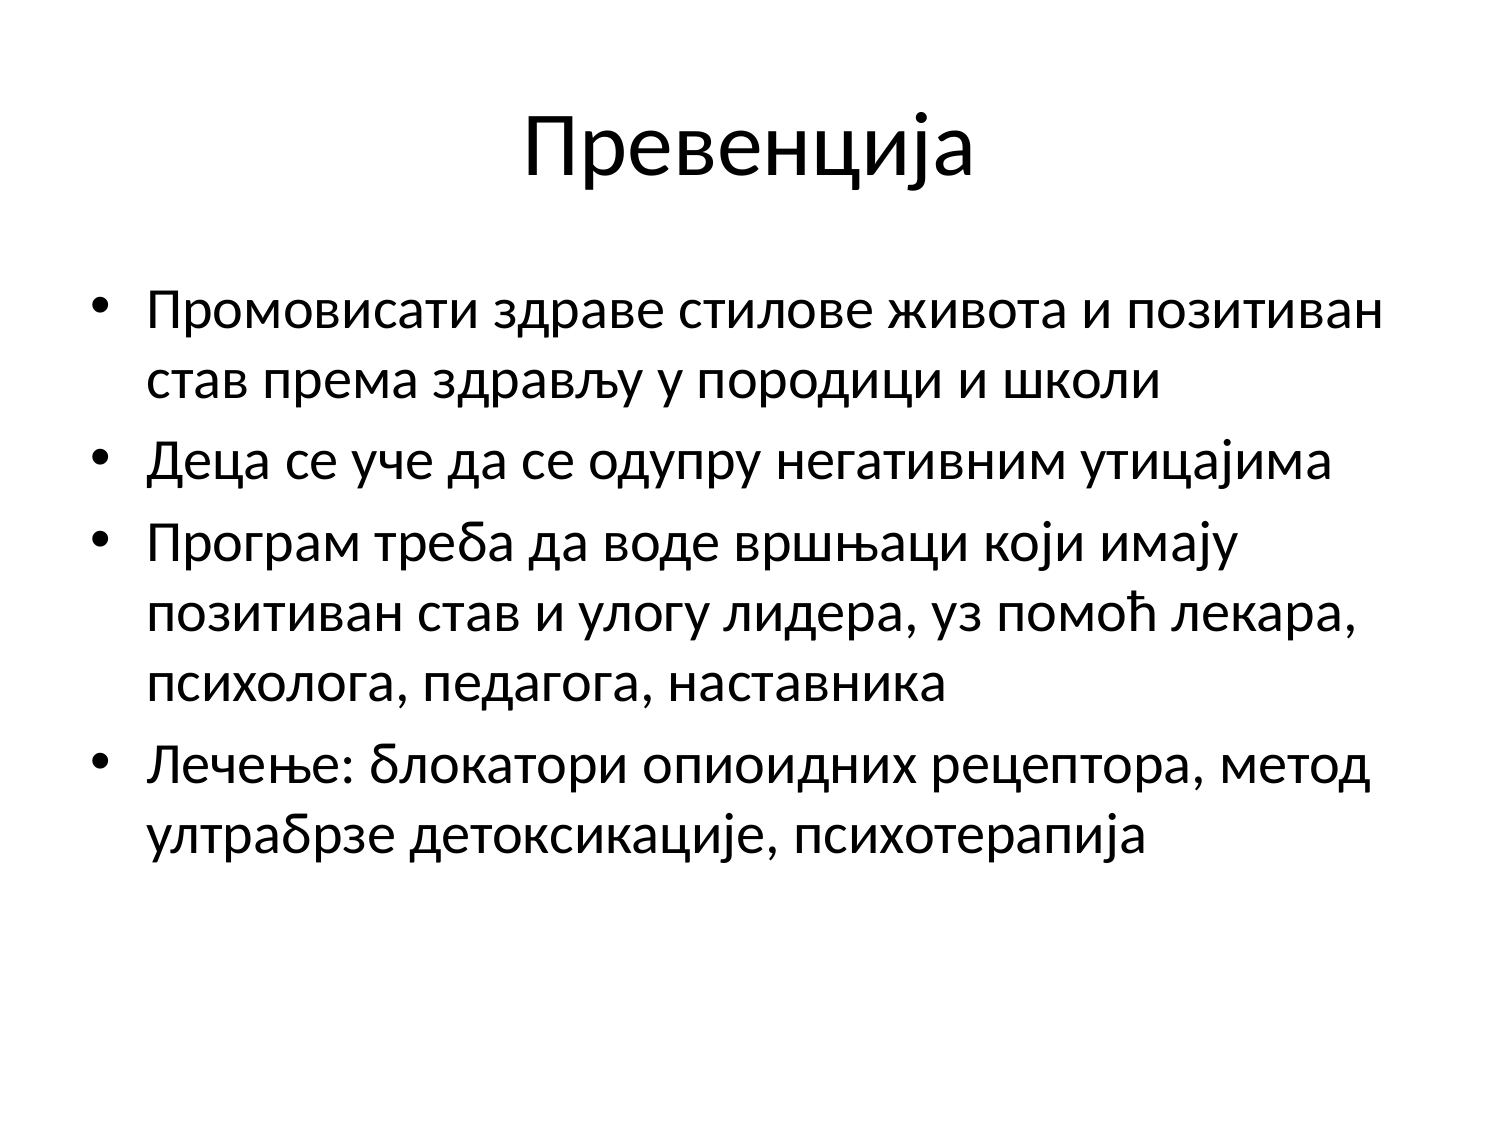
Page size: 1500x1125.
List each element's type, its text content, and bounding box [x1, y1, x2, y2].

title Превенција [74, 44, 1426, 233]
list Промовисати здраве стилове живота и позитиван став према здрављу у породици и школи Деца се уче да се одупру негативним утицајима Програм треба да воде вршњаци који имају позитиван став и улогу лидера, уз помоћ лекара, психолога, педагога, наставника Лечење: блокатори опиоидних рецептора, метод ултрабрзе детоксикације, психотерапија [74, 262, 1426, 1006]
